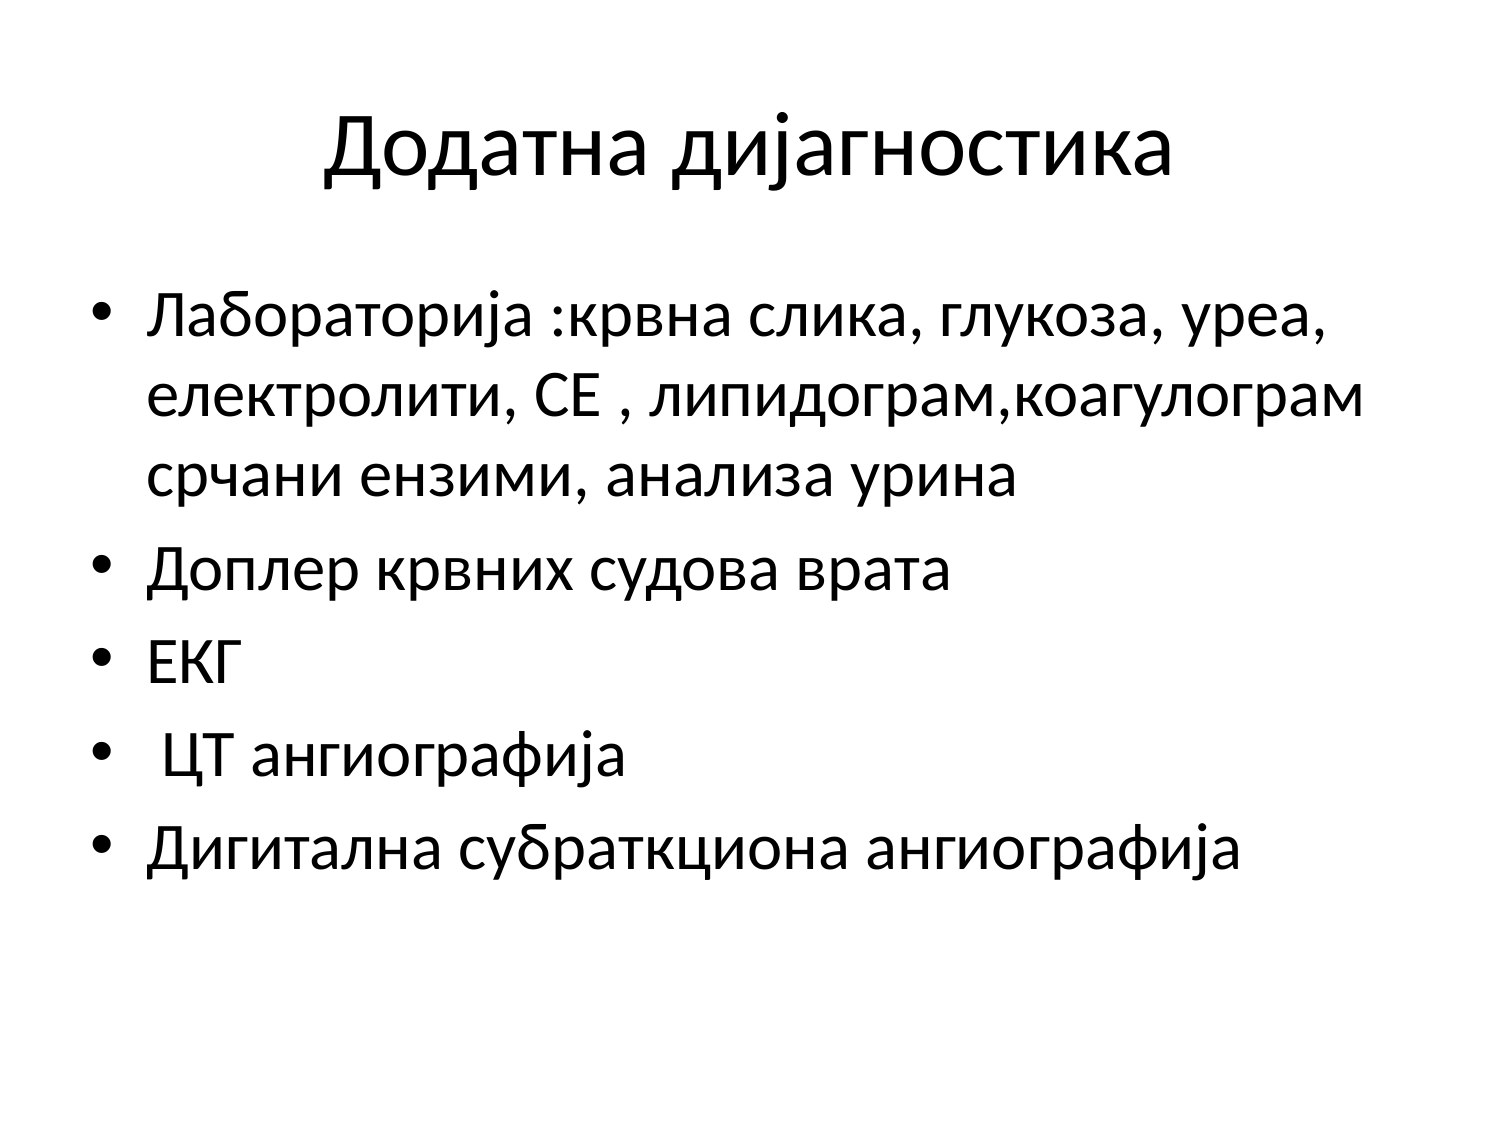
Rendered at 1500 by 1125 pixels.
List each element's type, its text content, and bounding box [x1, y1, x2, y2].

title Додатна дијагностика [75, 45, 1425, 233]
list Лабораторија :крвна слика, глукоза, уреа, електролити, СЕ , липидограм,коагулограм срчани ензими, анализа урина Доплер крвних судова врата ЕКГ ЦТ ангиографија Дигитална субраткциона ангиографија [75, 262, 1425, 1005]
